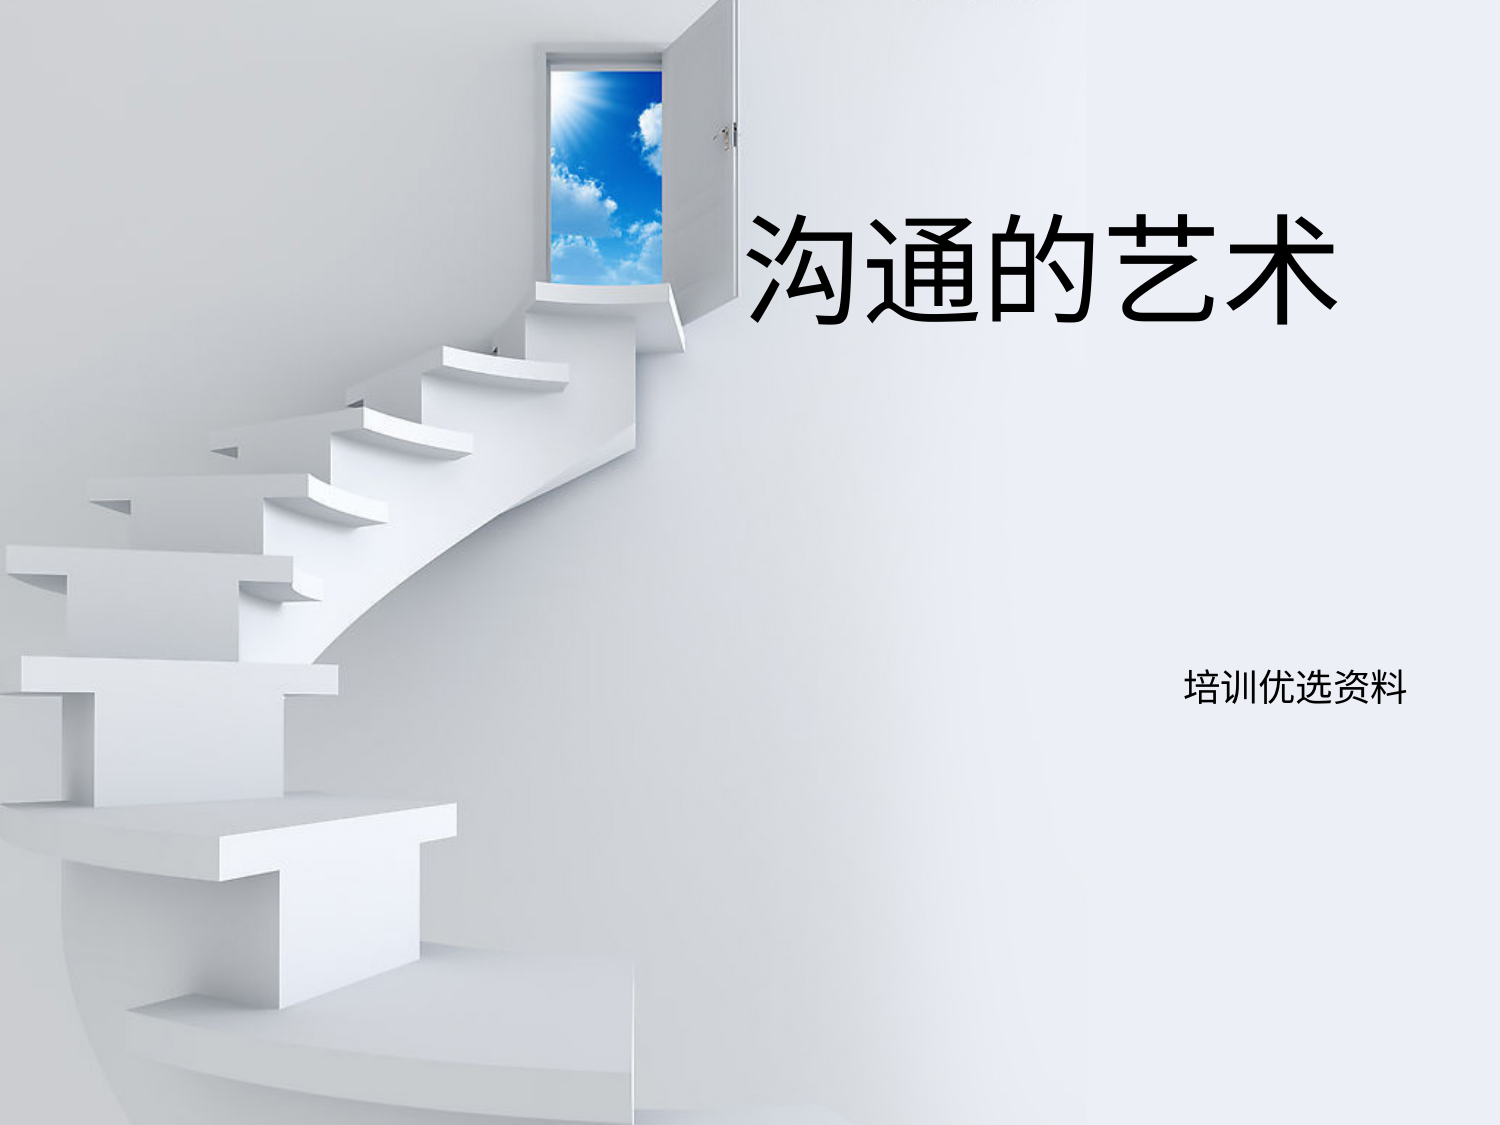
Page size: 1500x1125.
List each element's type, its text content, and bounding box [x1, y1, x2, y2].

title 沟通的艺术 [81, 187, 1358, 429]
picture [0, 0, 1500, 1125]
subtitle 培训优选资料 [76, 648, 1424, 716]
